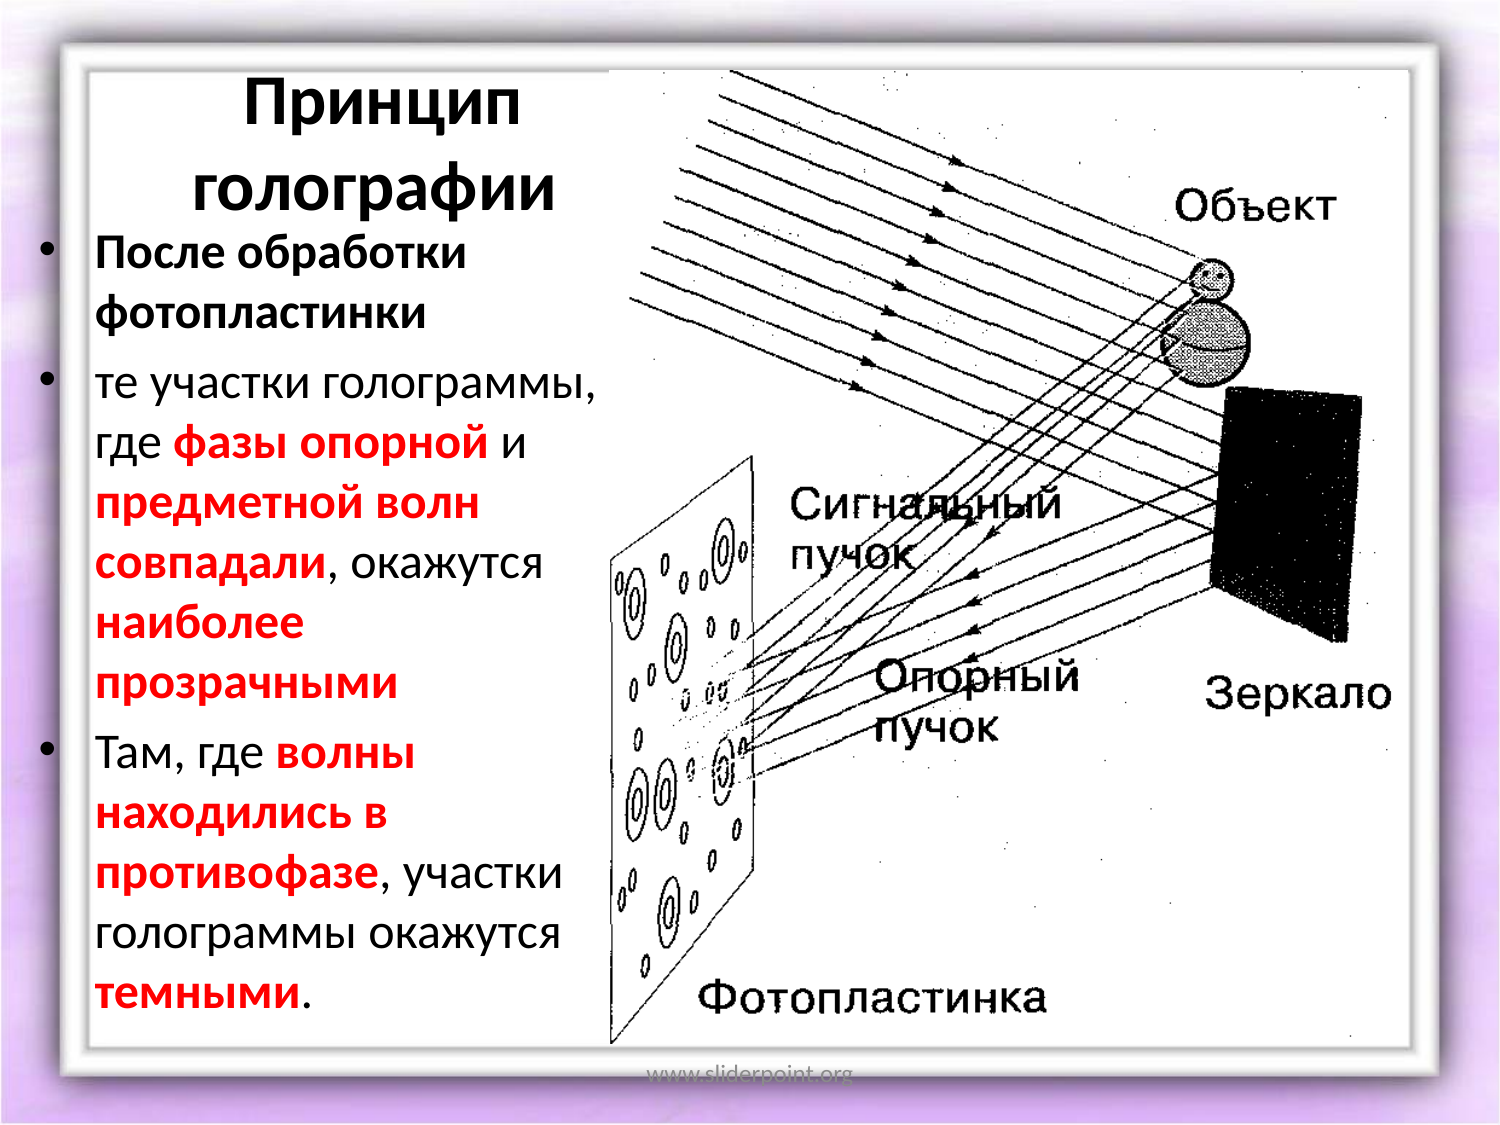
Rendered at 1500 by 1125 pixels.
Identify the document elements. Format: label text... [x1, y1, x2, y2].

title Принцип голографии [75, 45, 692, 210]
list После обработки фотопластинки те участки голограммы, где фазы опорной и предметной волн совпадали, окажутся наиболее прозрачными Там, где волны находились в противофазе, участки голограммы окажутся темными. [23, 210, 604, 1043]
footer www.sliderpoint.org [512, 1042, 988, 1103]
picture [0, 0, 1500, 1125]
